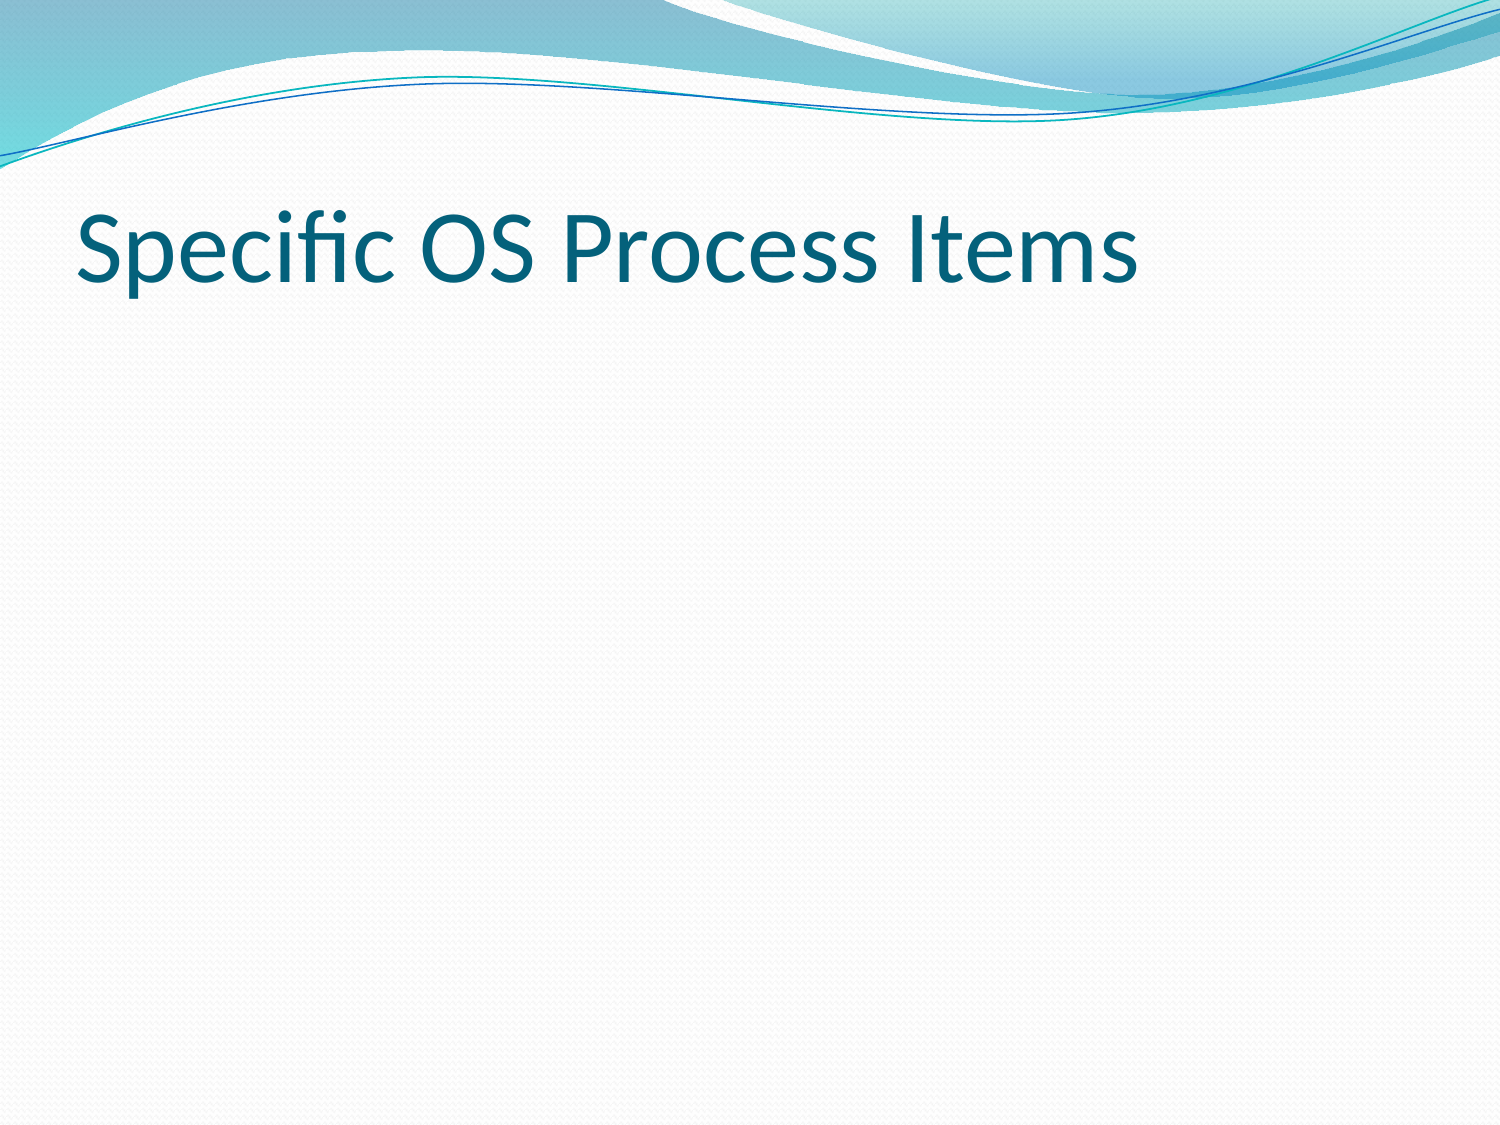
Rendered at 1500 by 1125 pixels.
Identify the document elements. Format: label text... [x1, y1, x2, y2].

title Specific OS Process Items [75, 115, 1425, 303]
